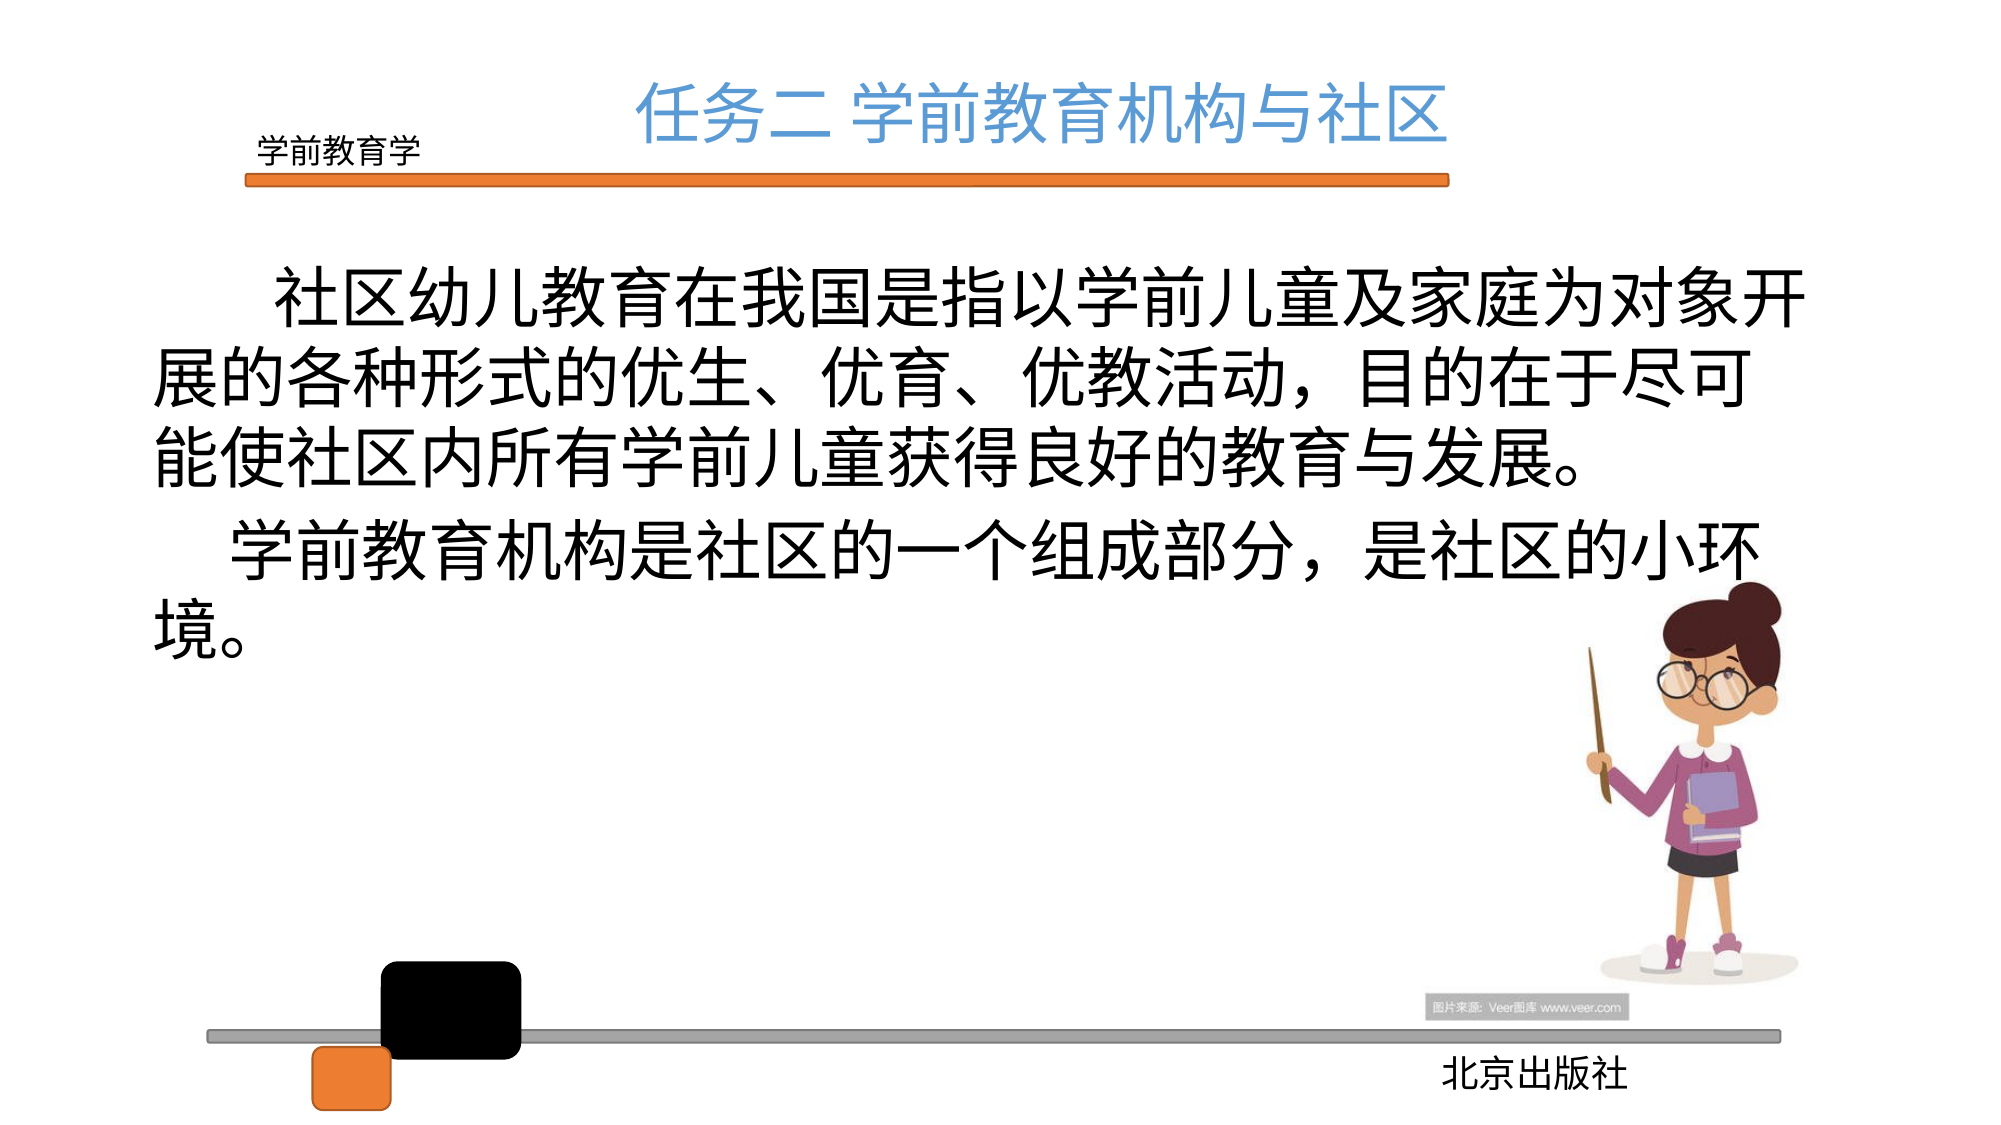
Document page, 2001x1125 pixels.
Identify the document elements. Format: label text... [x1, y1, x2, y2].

text_box 任务二 学前教育机构与社区 [619, 64, 1495, 156]
text_box 社区幼儿教育在我国是指以学前儿童及家庭为对象开展的各种形式的优生、优育、优教活动，目的在于尽可能使社区内所有学前儿童获得良好的教育与发展。 学前教育机构是社区的一个组成部分，是社区的小环境。 [137, 156, 1830, 676]
picture [1421, 482, 1964, 1026]
